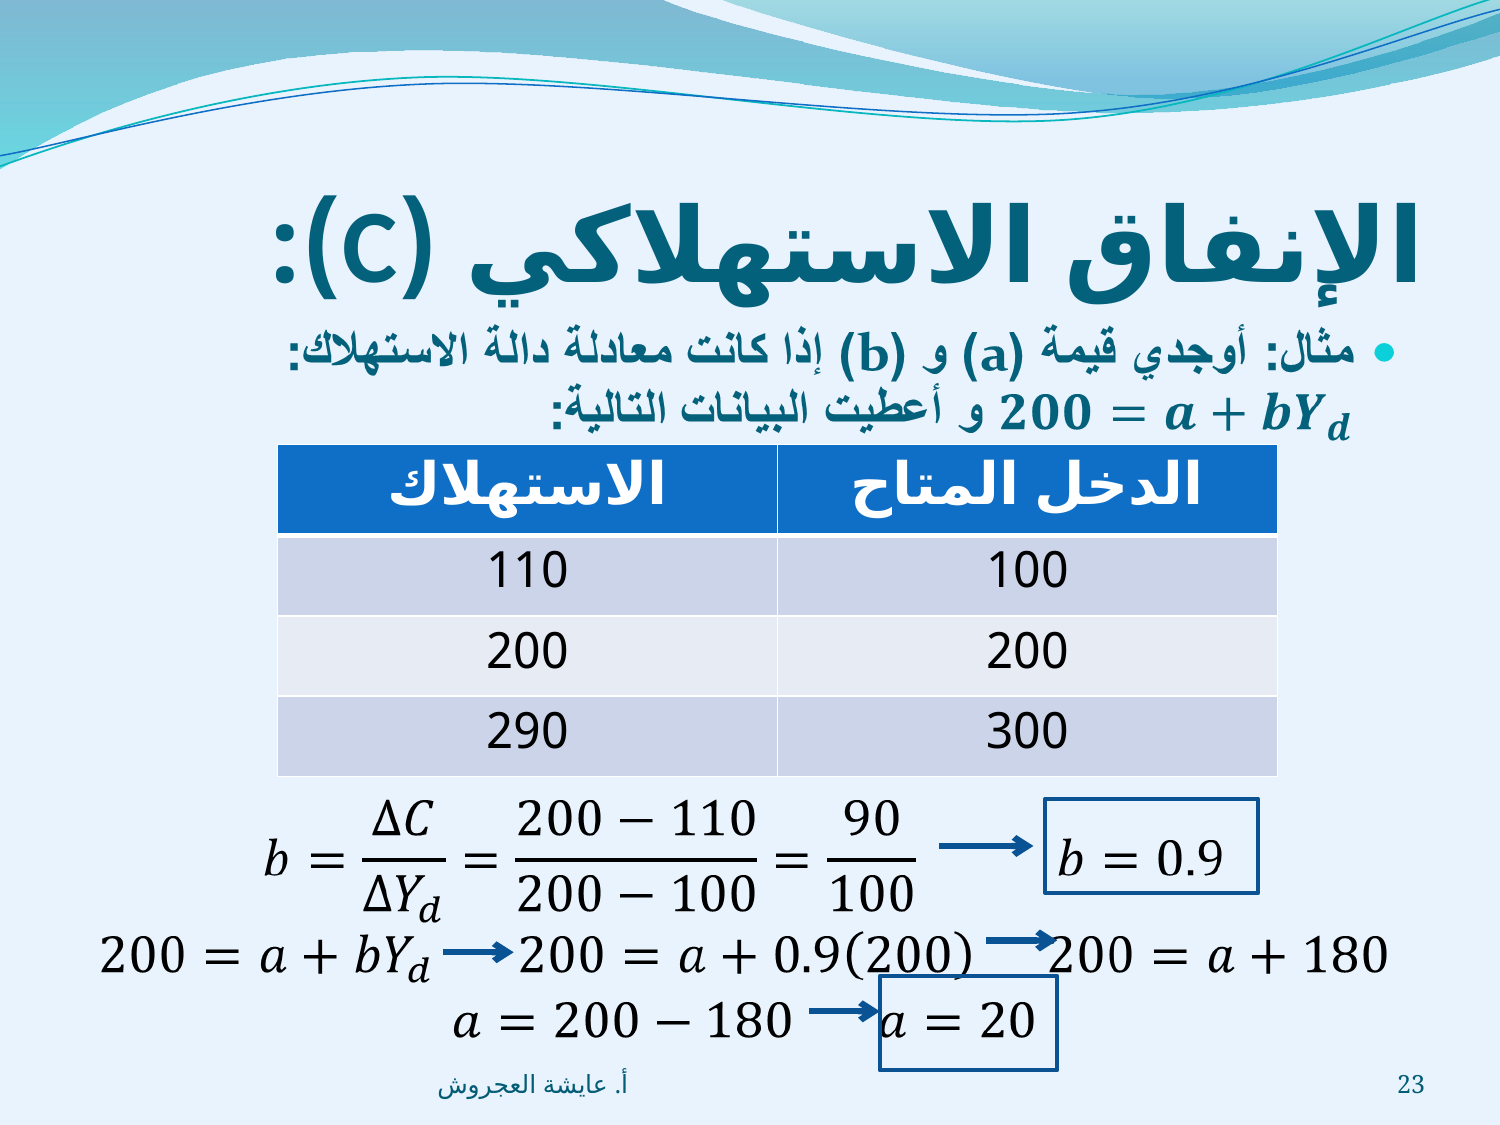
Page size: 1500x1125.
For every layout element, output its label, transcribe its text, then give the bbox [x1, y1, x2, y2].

list [75, 302, 1425, 1083]
footer أ. عايشة العجروش [437, 1042, 988, 1103]
table_header الدخل المتاح [778, 445, 1277, 533]
table_cell 110 [278, 538, 777, 615]
slide_number 23 [1299, 1042, 1425, 1103]
text_box [878, 974, 1059, 1072]
table_cell 200 [278, 617, 777, 695]
table_cell 290 [278, 697, 777, 776]
table_cell 200 [778, 617, 1277, 695]
table_cell 300 [778, 697, 1277, 776]
title الإنفاق الاستهلاكي (C): [75, 115, 1425, 302]
text_box [1043, 797, 1260, 895]
table_cell 100 [778, 538, 1277, 615]
table_header الاستهلاك [278, 445, 777, 533]
